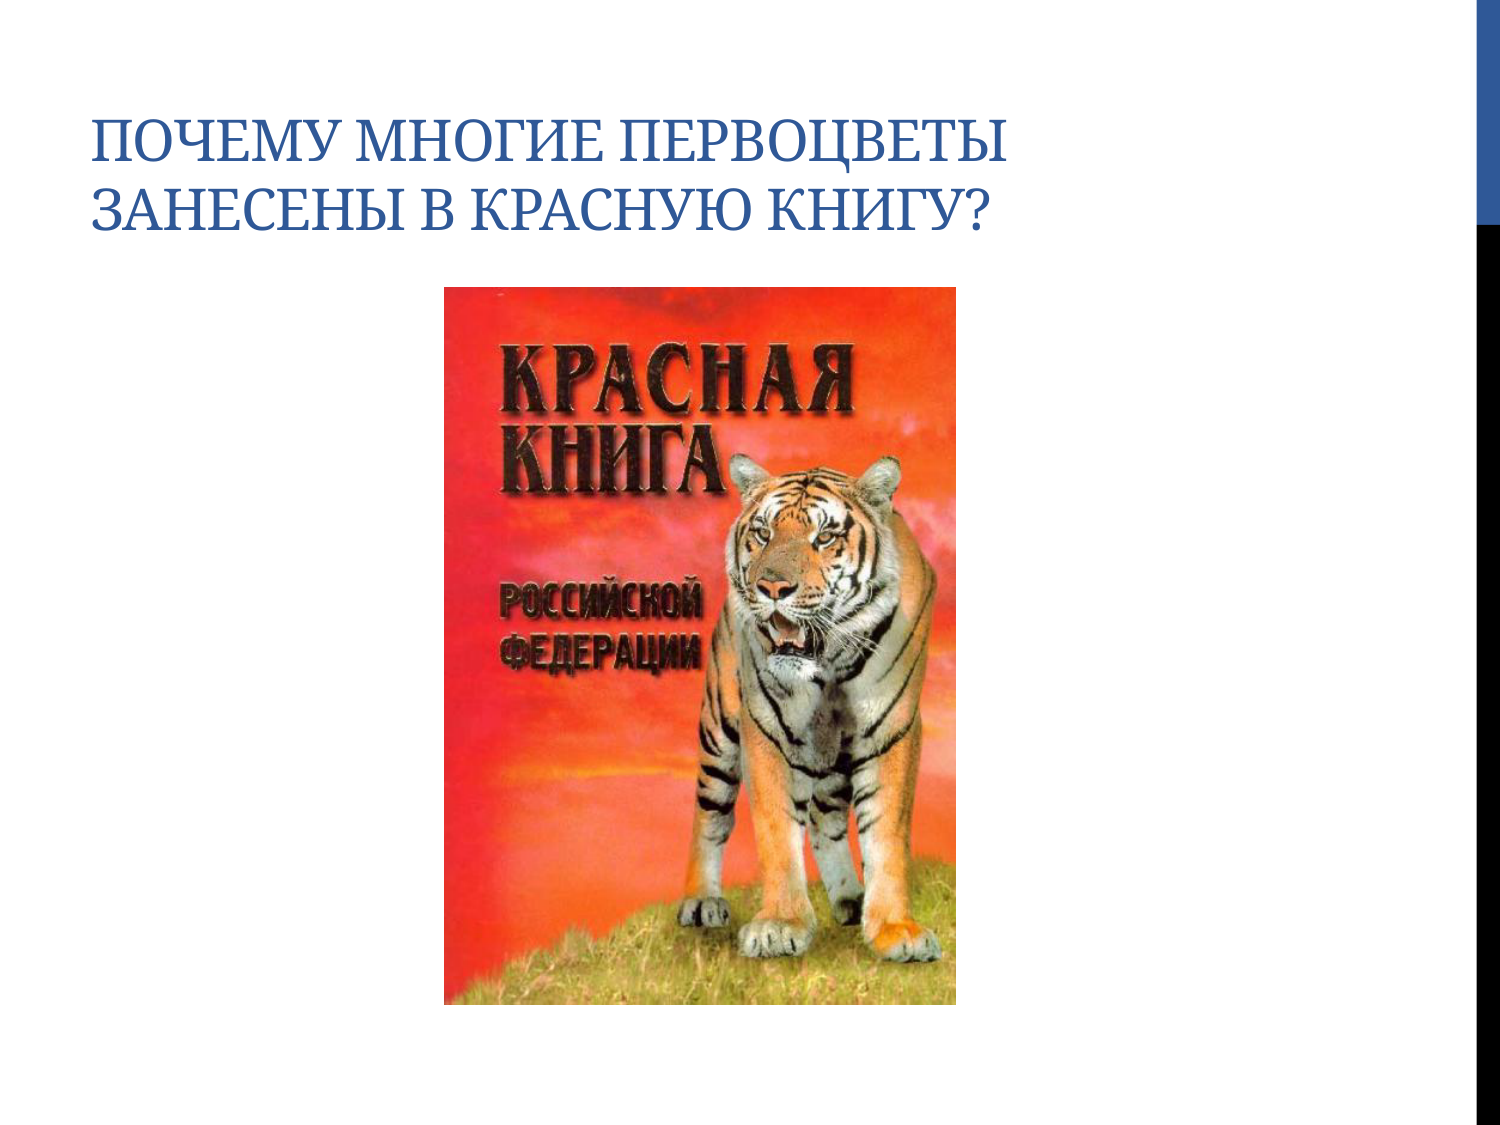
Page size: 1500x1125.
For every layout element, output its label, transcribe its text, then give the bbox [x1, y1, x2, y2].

title Почему многие первоцветы занесены в Красную книгу? [75, 24, 1025, 250]
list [443, 286, 957, 1006]
